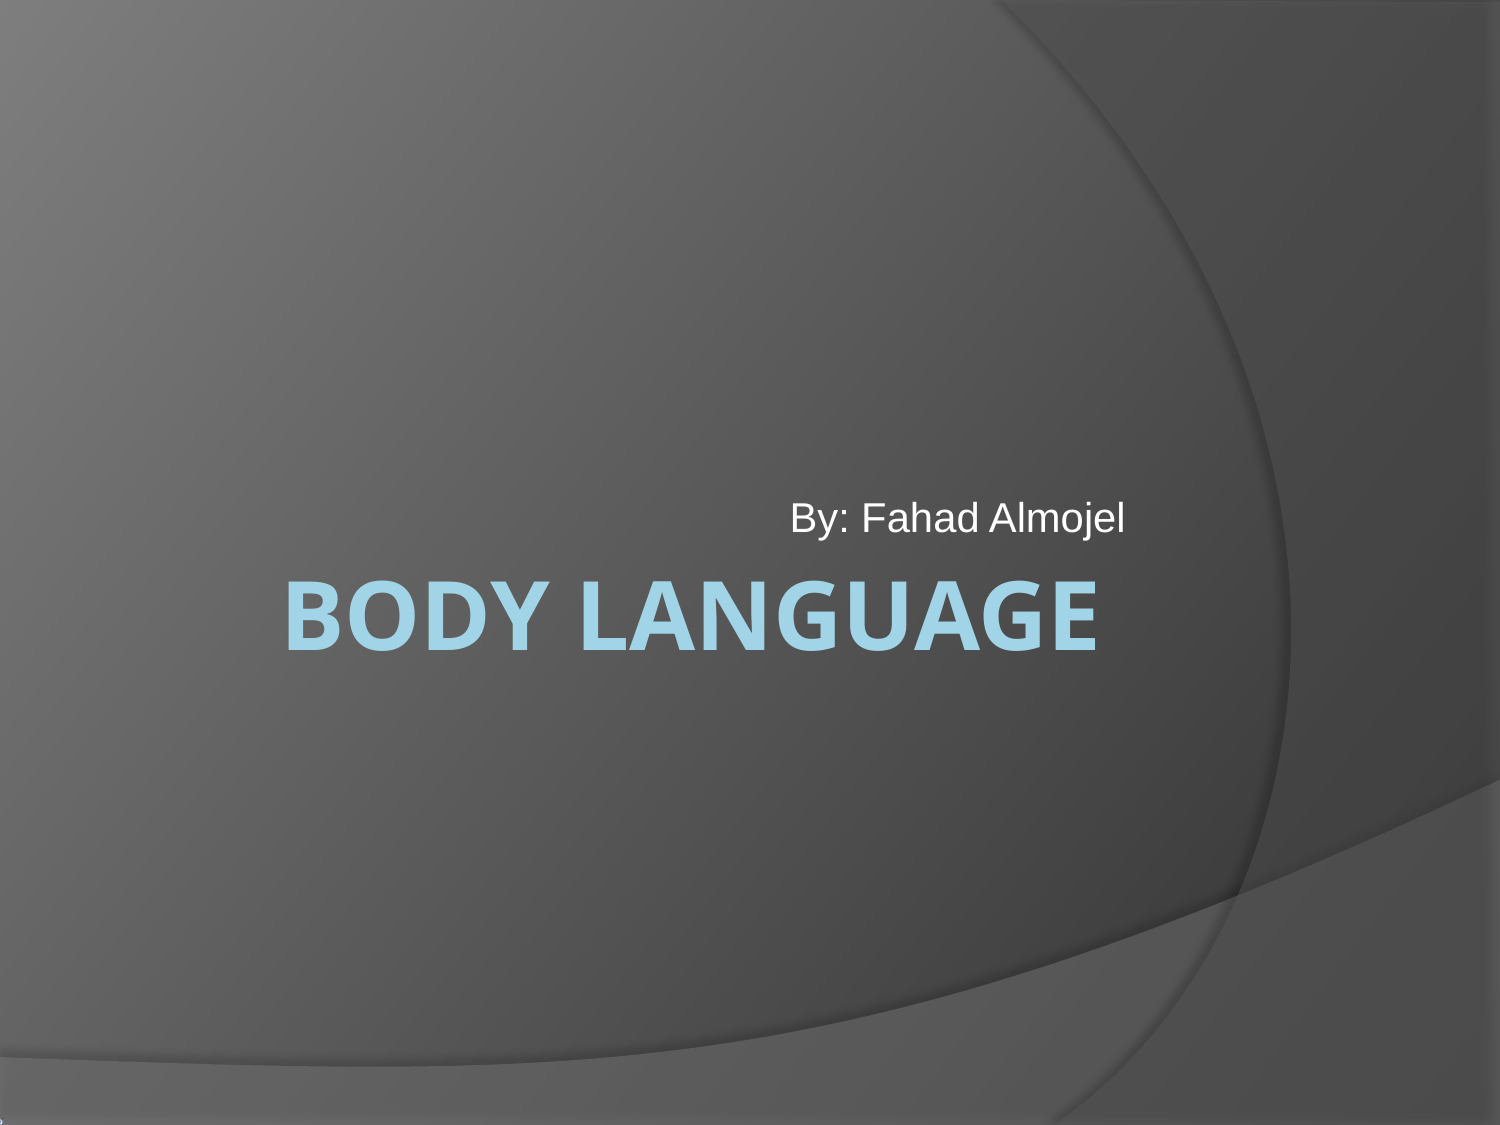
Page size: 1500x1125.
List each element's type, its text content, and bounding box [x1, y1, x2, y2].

title Body Language [70, 547, 1134, 925]
subtitle By: Fahad Almojel [70, 253, 1134, 541]
